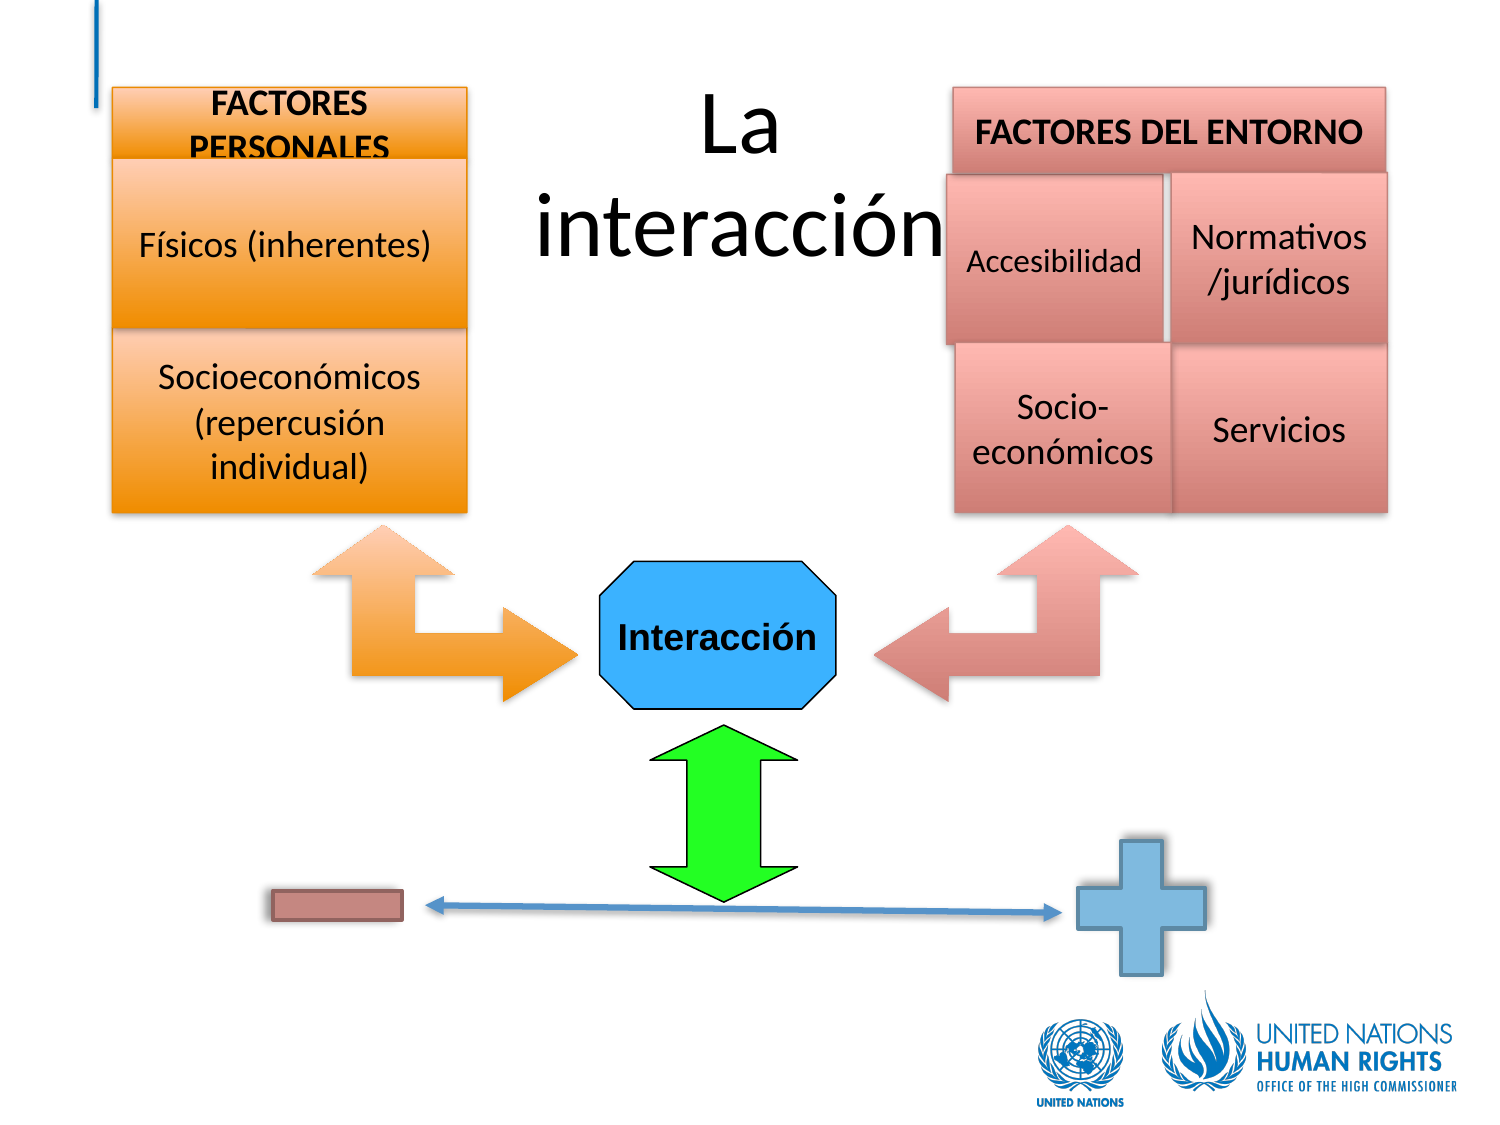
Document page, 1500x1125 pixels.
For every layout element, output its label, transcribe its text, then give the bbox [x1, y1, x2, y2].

text_box [873, 525, 1140, 703]
text_box La interacción [495, 87, 944, 262]
text_box [424, 896, 1063, 922]
text_box [271, 889, 404, 922]
text_box [1076, 839, 1207, 977]
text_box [946, 87, 1388, 513]
text_box Interacción [599, 561, 836, 710]
text_box [312, 525, 579, 703]
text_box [112, 87, 468, 513]
picture [1037, 990, 1457, 1107]
text_box [649, 725, 798, 903]
